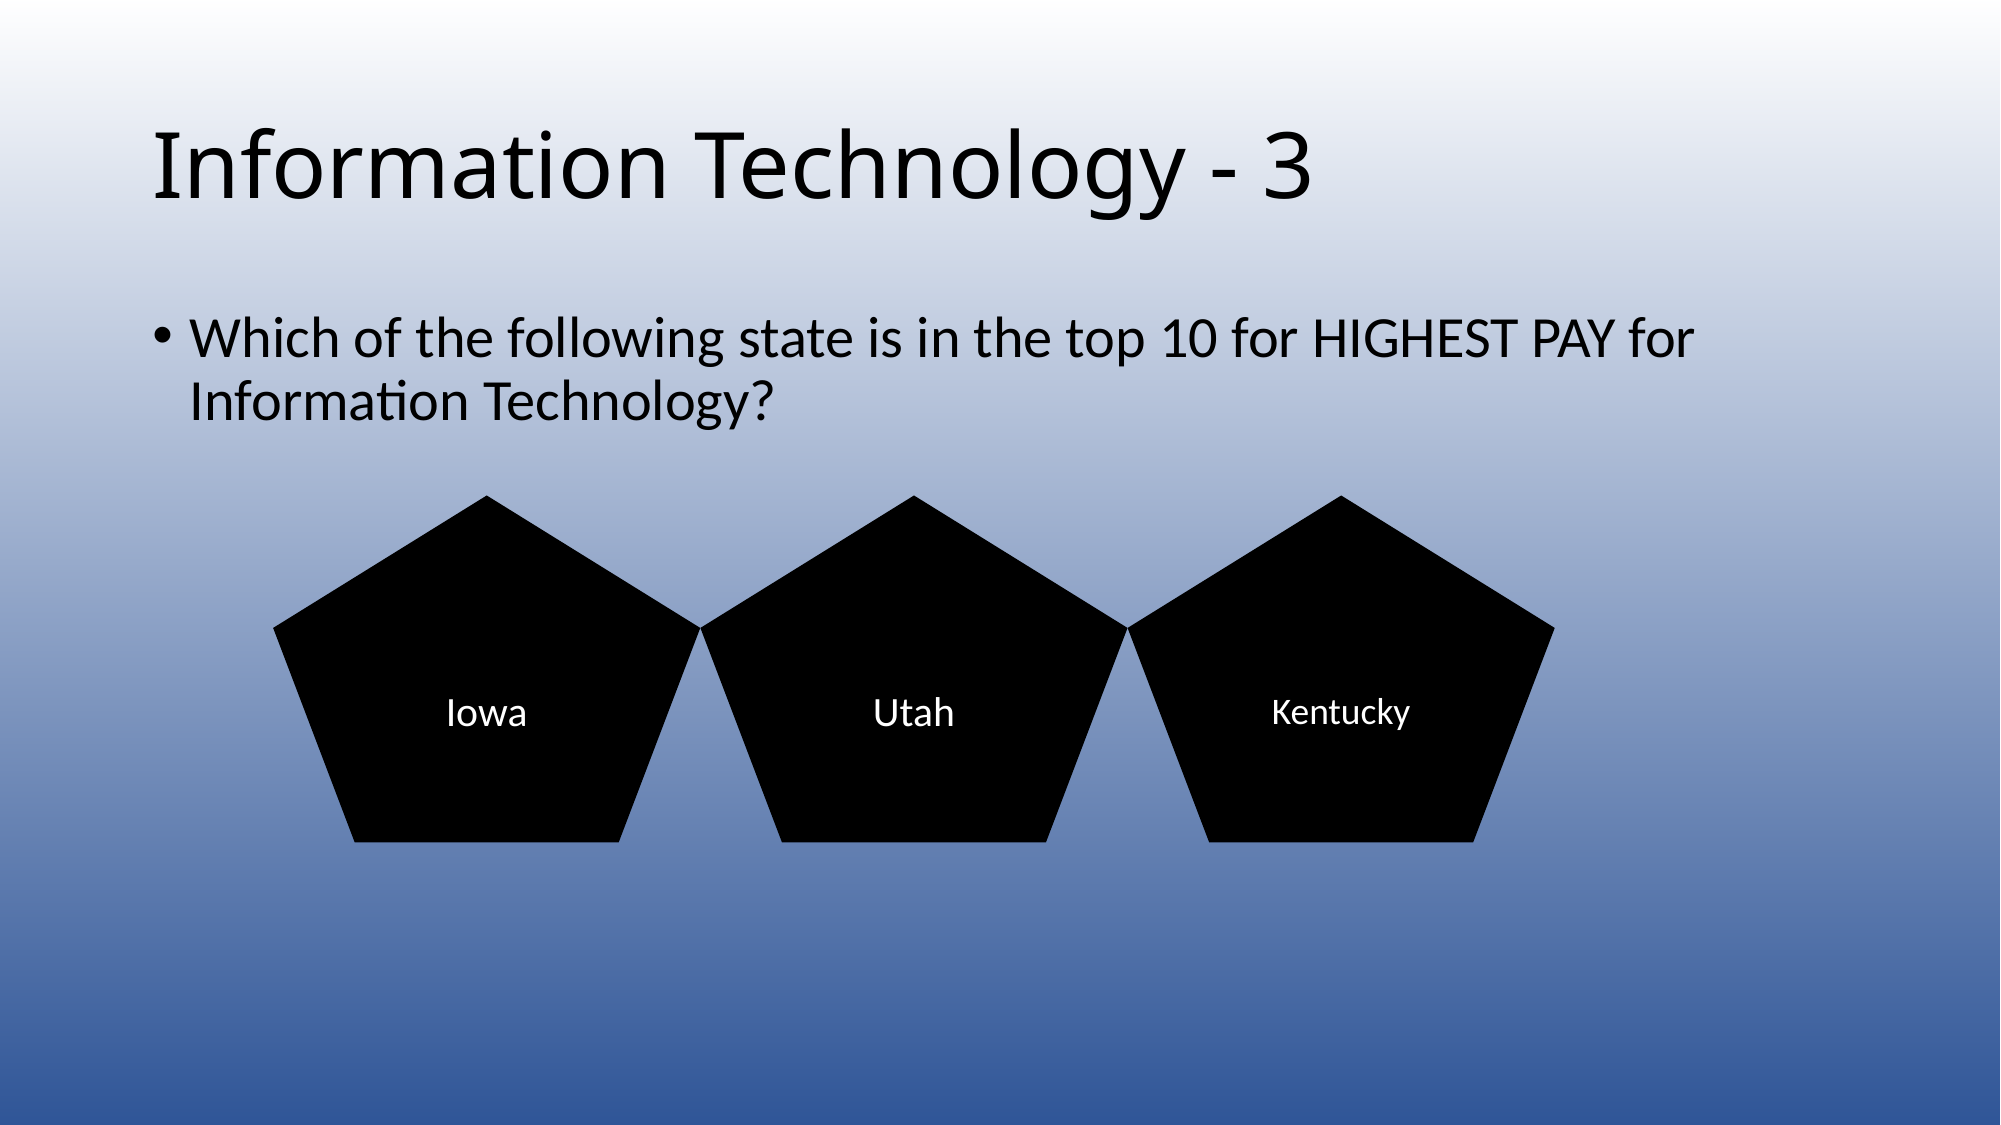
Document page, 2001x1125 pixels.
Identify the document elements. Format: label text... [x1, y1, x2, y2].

text_box Utah [700, 494, 1128, 844]
title Information Technology - 3 [137, 59, 1863, 278]
list Which of the following state is in the top 10 for HIGHEST PAY for Information Technology? [137, 299, 1863, 1014]
text_box Kentucky [1126, 494, 1557, 844]
text_box Iowa [271, 494, 702, 844]
